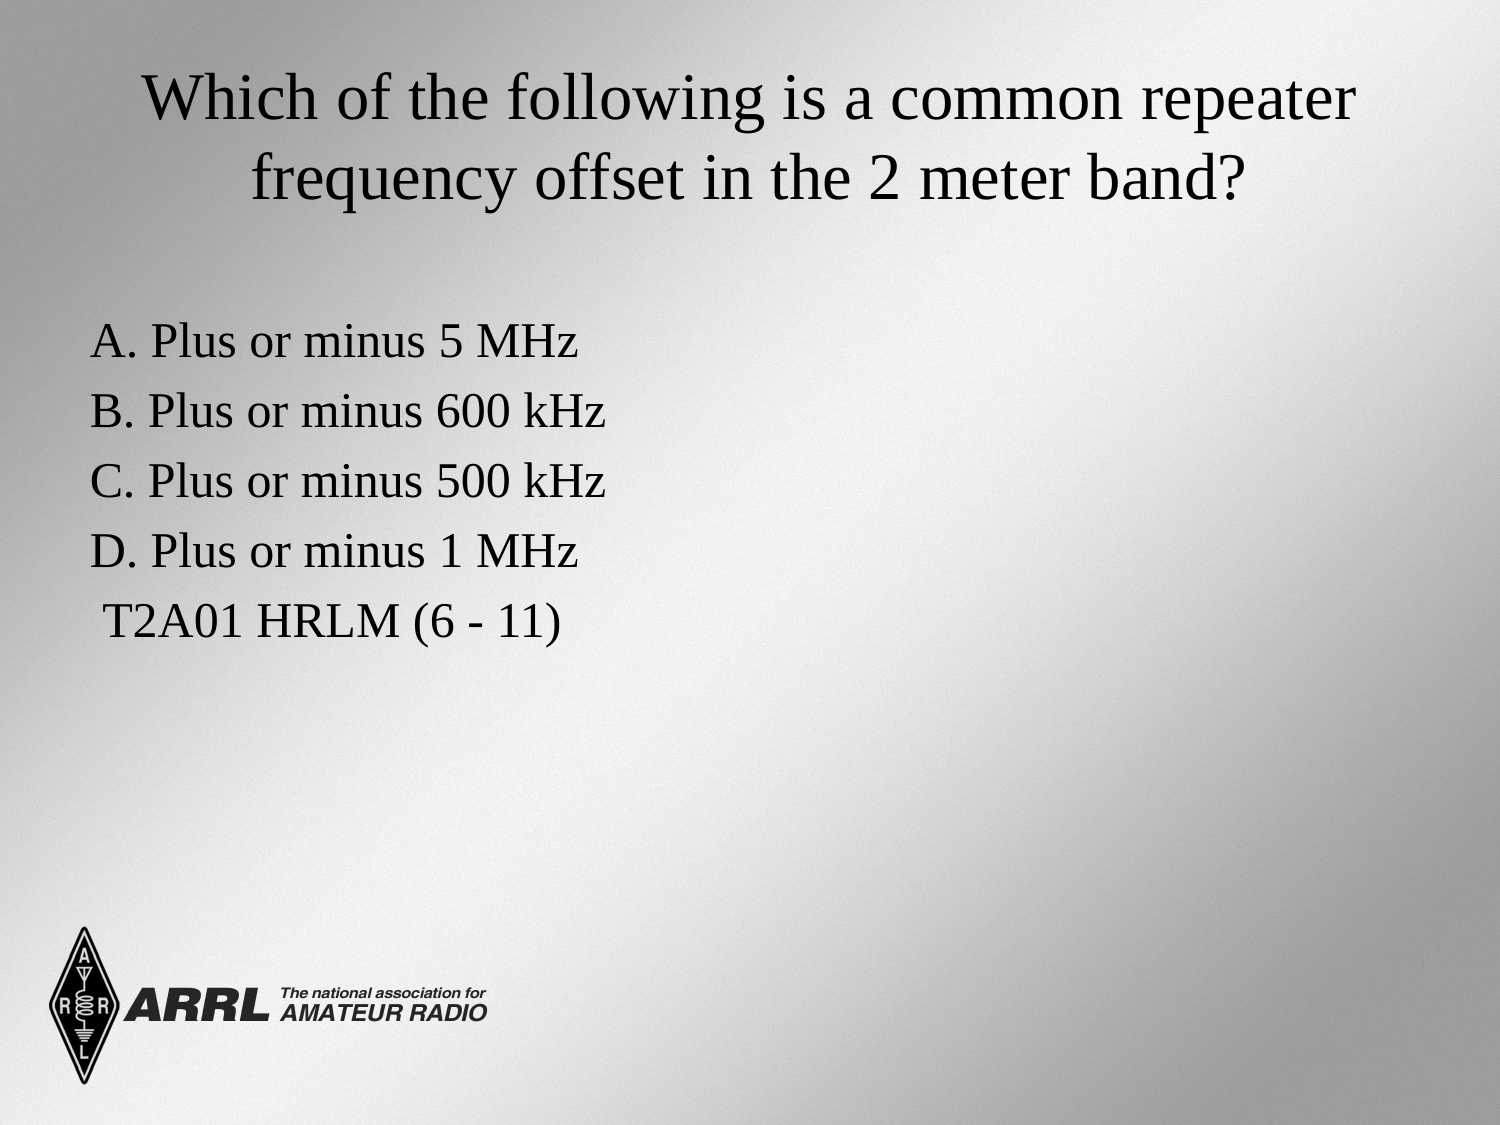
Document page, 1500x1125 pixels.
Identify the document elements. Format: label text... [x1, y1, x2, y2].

list A. Plus or minus 5 MHz B. Plus or minus 600 kHz C. Plus or minus 500 kHz D. Plus or minus 1 MHz T2A01 HRLM (6 - 11) [75, 299, 1425, 1005]
title Which of the following is a common repeater frequency offset in the 2 meter band? [75, 45, 1425, 233]
picture [0, 0, 1500, 1125]
